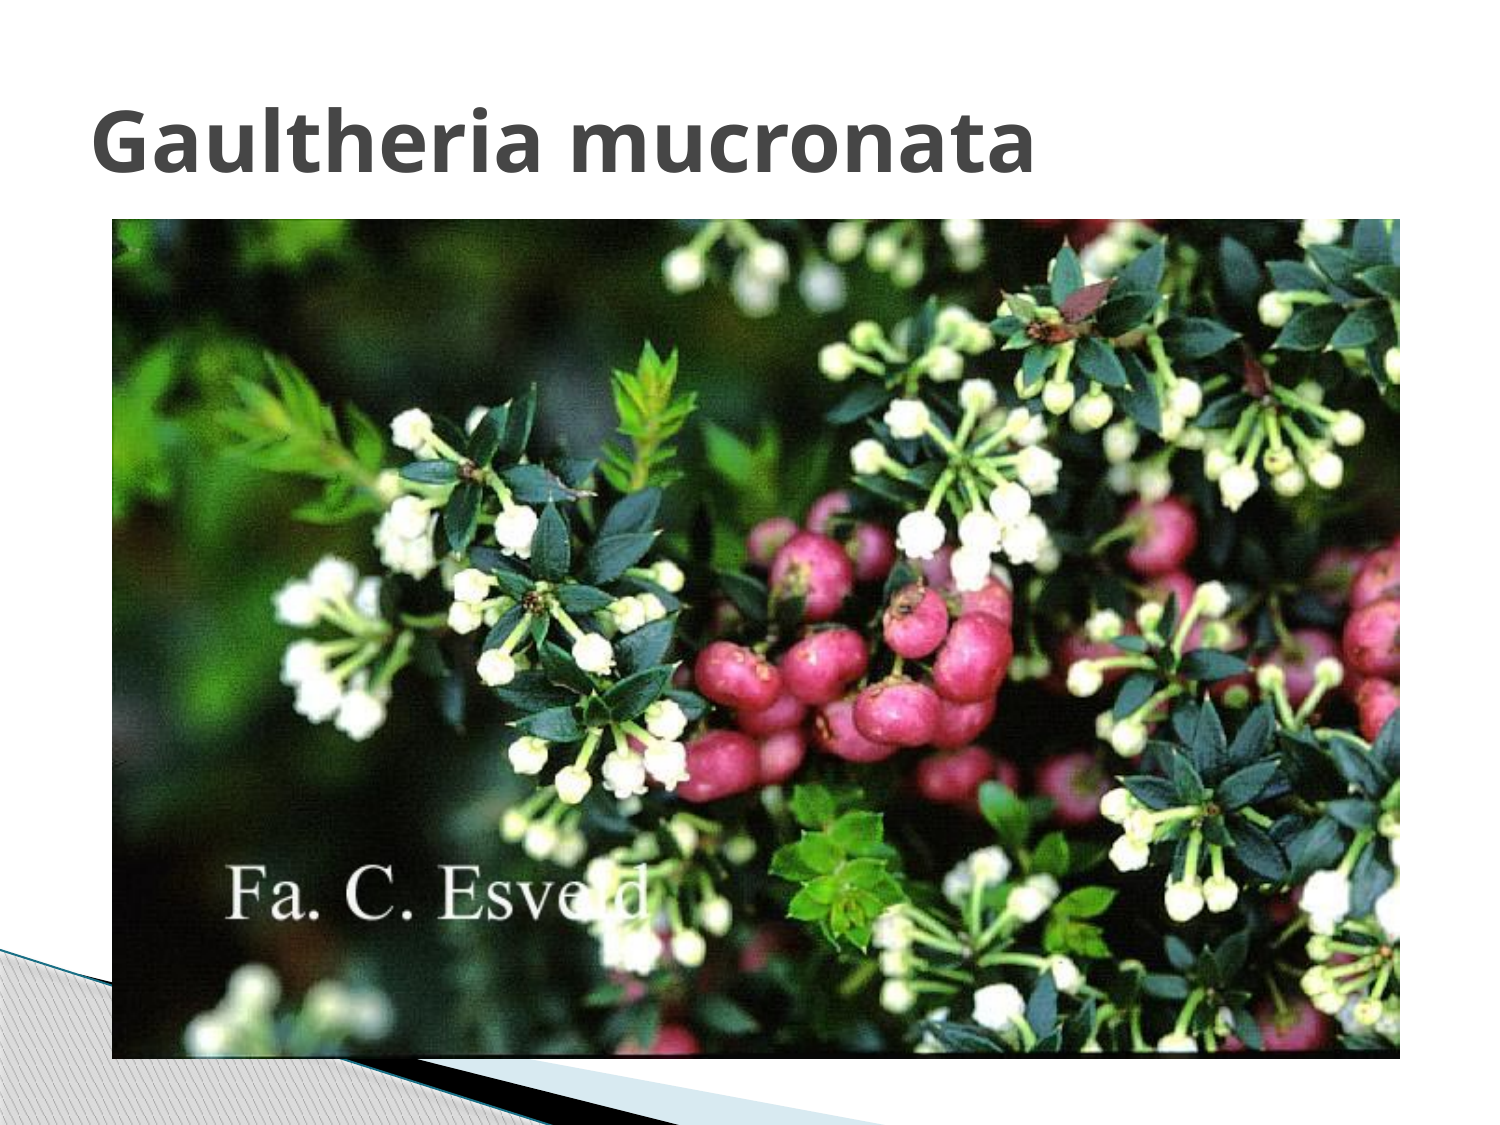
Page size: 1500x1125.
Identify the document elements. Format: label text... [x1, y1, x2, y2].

picture [111, 219, 1400, 1060]
title Gaultheria mucronata [75, 45, 1425, 233]
